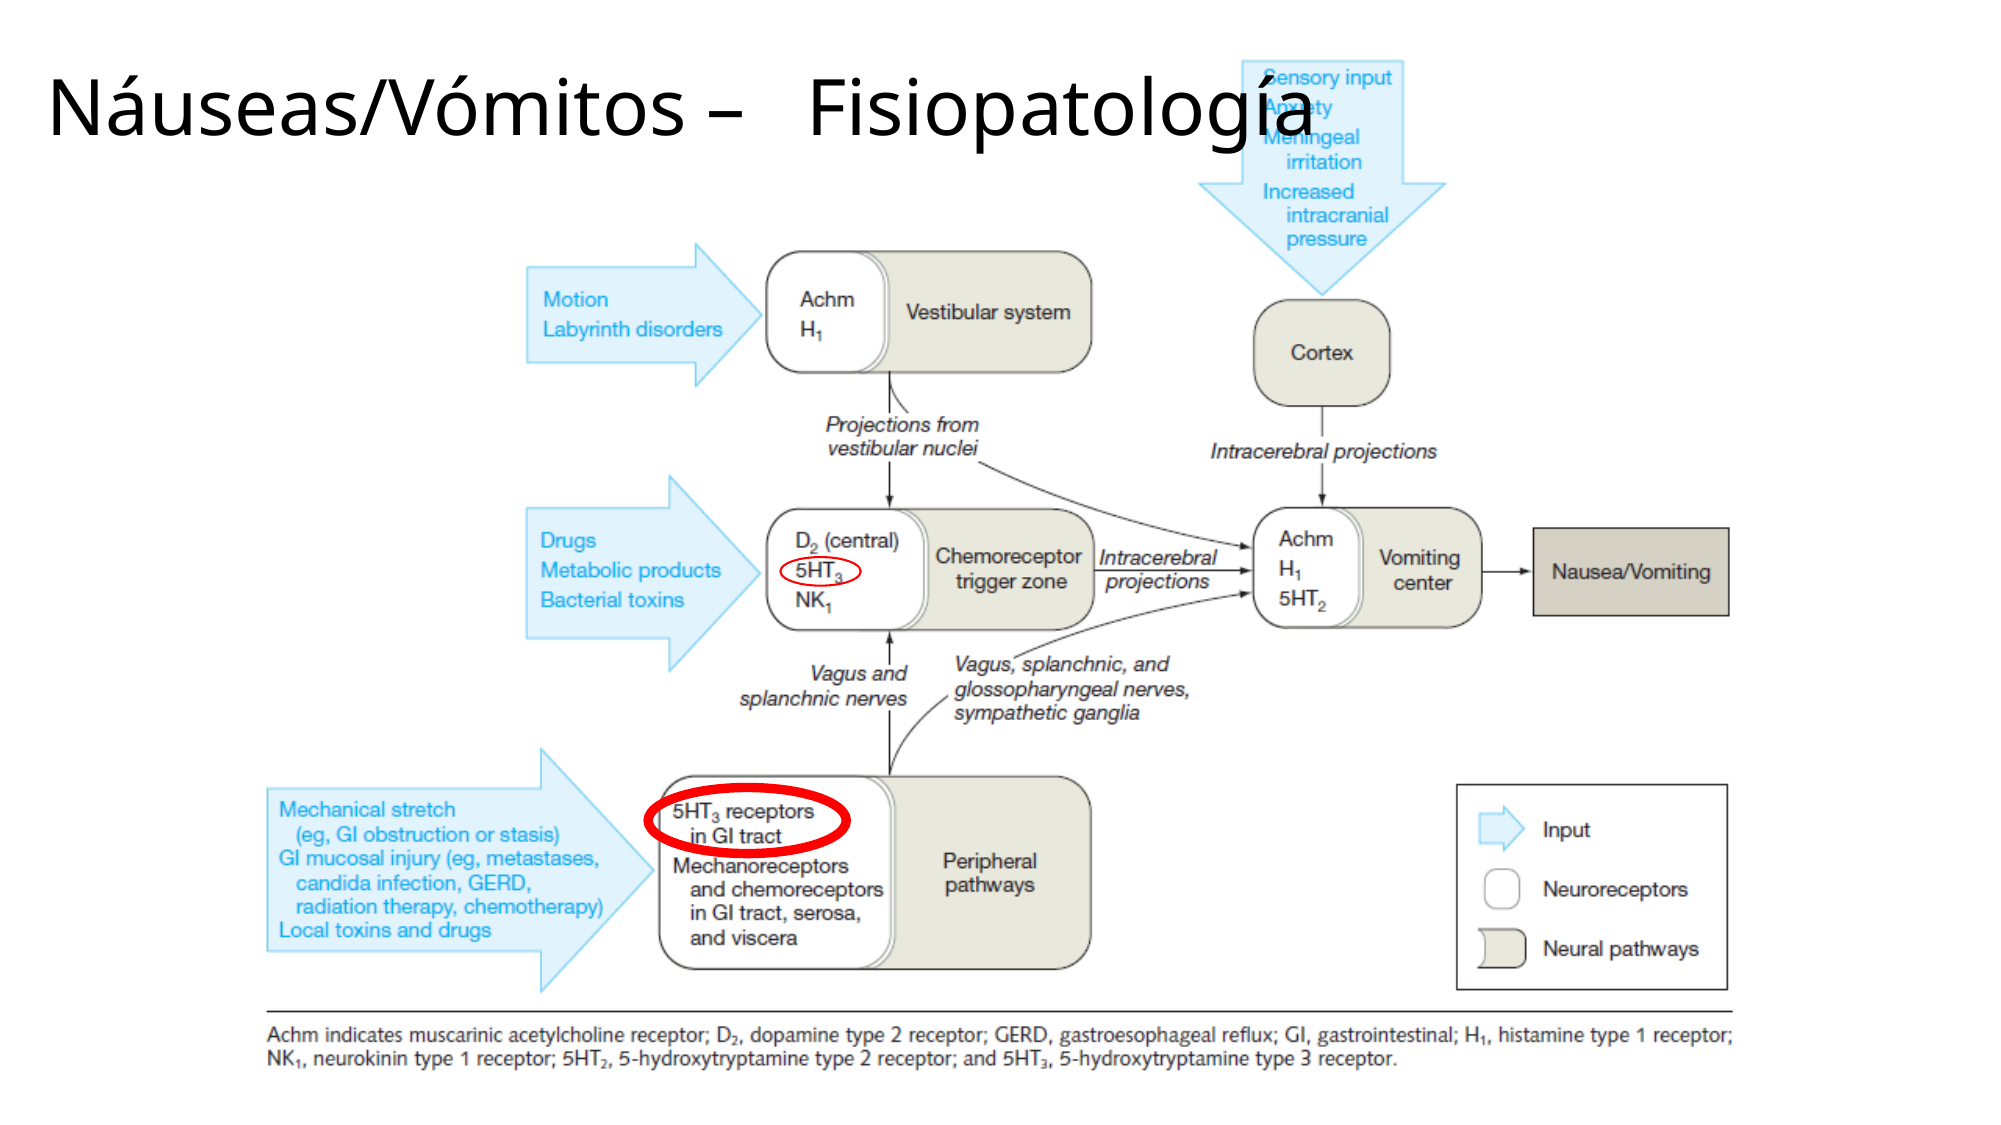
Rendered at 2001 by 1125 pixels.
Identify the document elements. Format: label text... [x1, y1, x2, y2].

title Náuseas/Vómitos – Fisiopatología [31, 59, 256, 161]
picture [256, 52, 1744, 1072]
